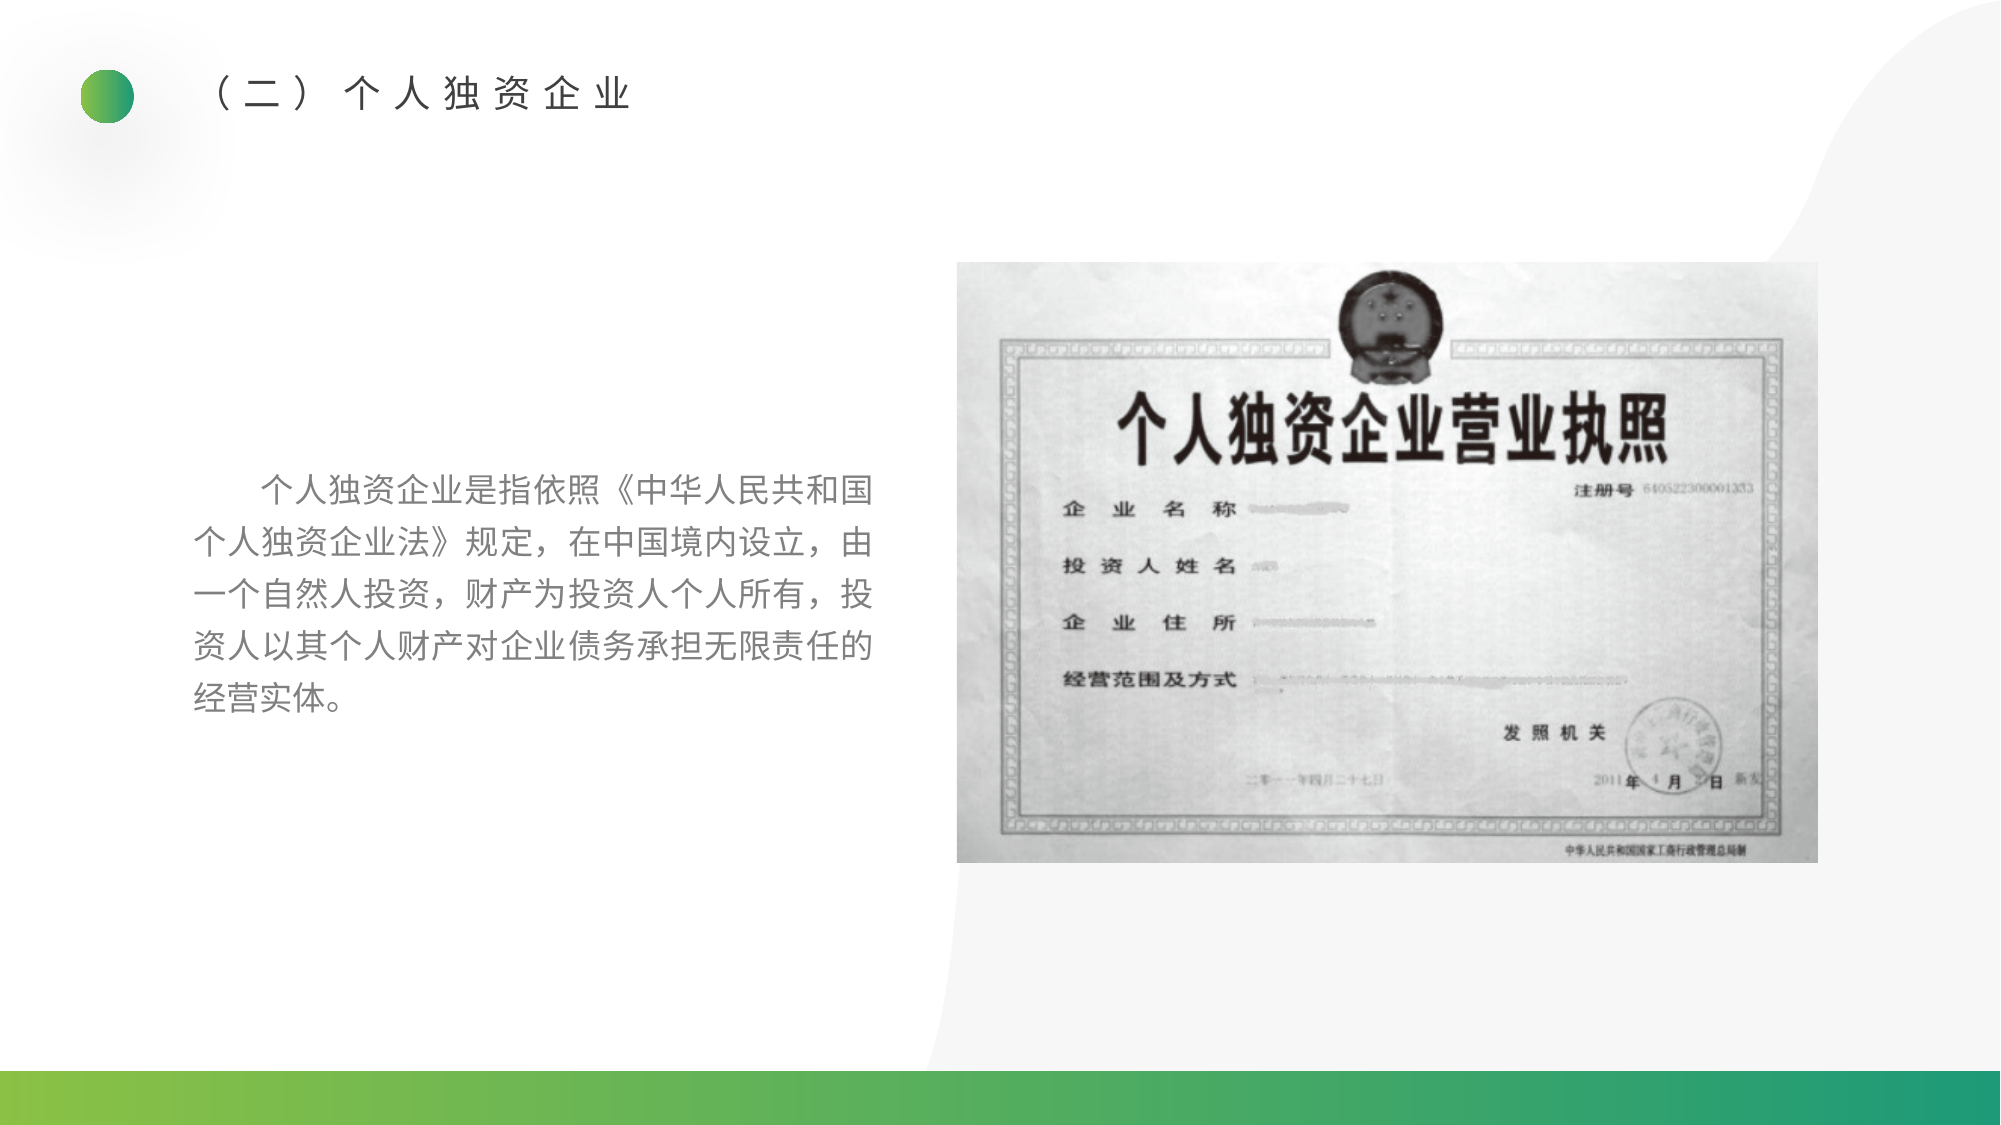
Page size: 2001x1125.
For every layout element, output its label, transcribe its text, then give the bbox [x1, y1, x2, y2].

picture [956, 262, 1818, 863]
text_box （二）个人独资企业 [178, 62, 1012, 123]
text_box 个人独资企业是指依照《中华人民共和国个人独资企业法》规定，在中国境内设立，由一个自然人投资，财产为投资人个人所有，投资人以其个人财产对企业债务承担无限责任的经营实体。 [178, 449, 889, 724]
